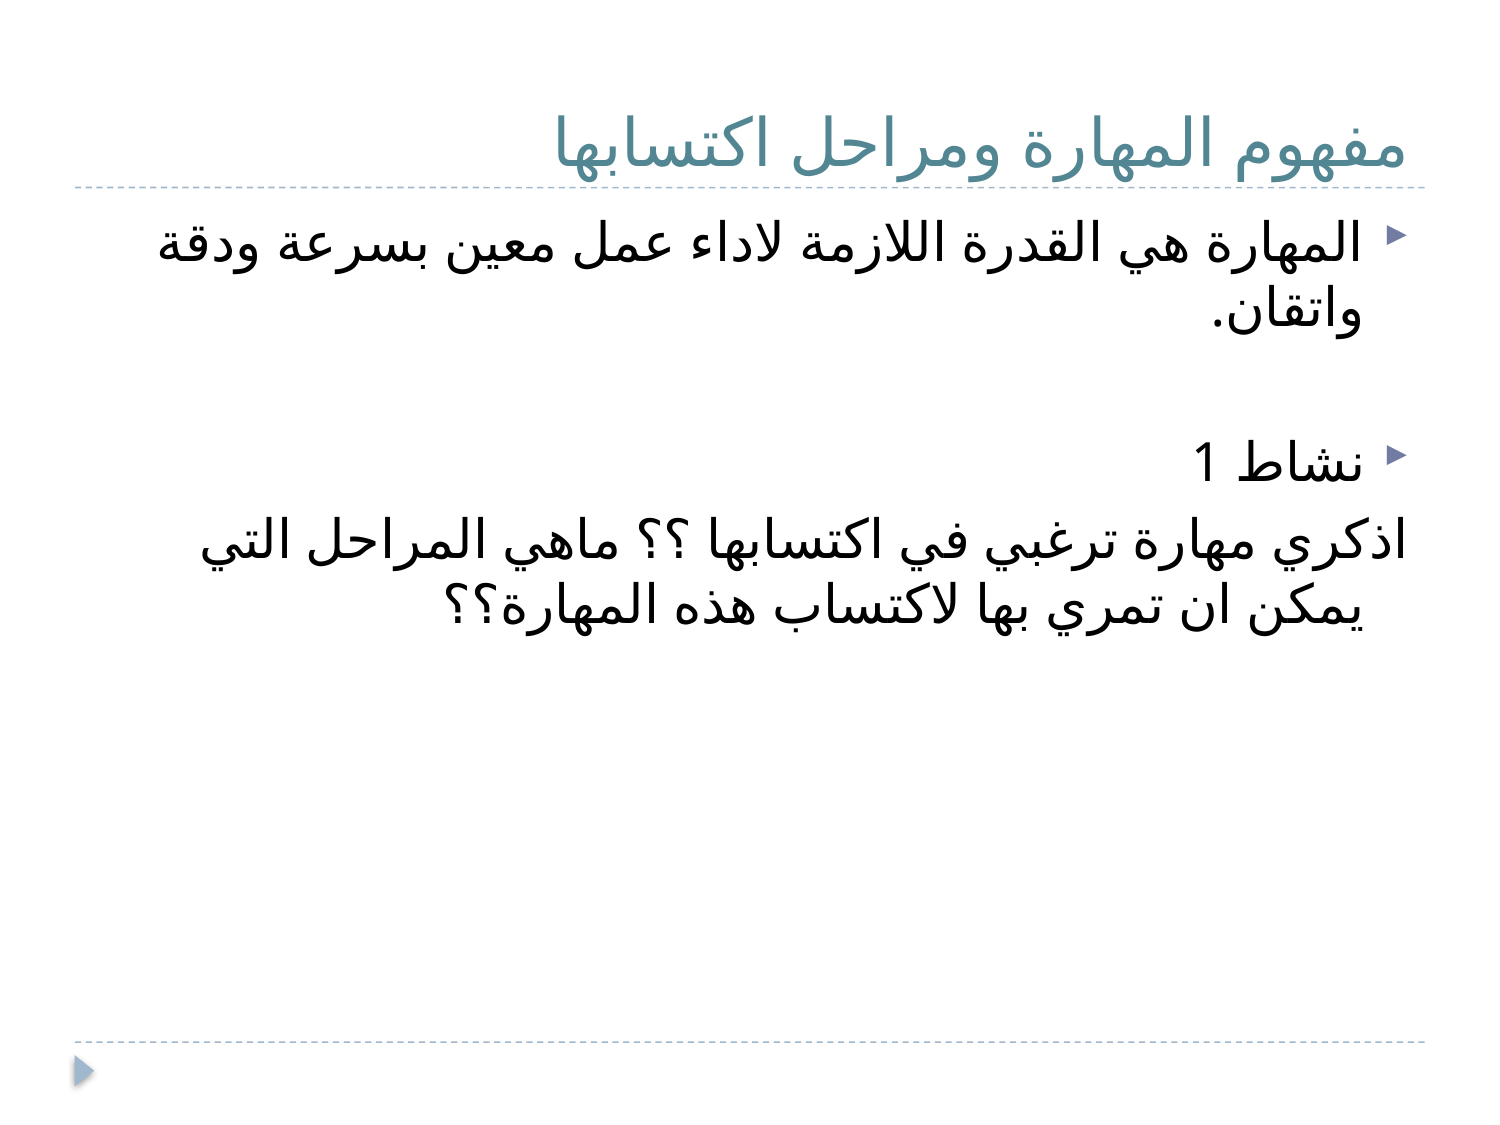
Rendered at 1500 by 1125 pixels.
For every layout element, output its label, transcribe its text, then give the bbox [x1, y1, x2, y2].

title مفهوم المهارة ومراحل اكتسابها [75, 24, 1425, 188]
list المهارة هي القدرة اللازمة لاداء عمل معين بسرعة ودقة واتقان. نشاط 1 اذكري مهارة ترغبي في اكتسابها ؟؟ ماهي المراحل التي يمكن ان تمري بها لاكتساب هذه المهارة؟؟ [75, 200, 1425, 1010]
